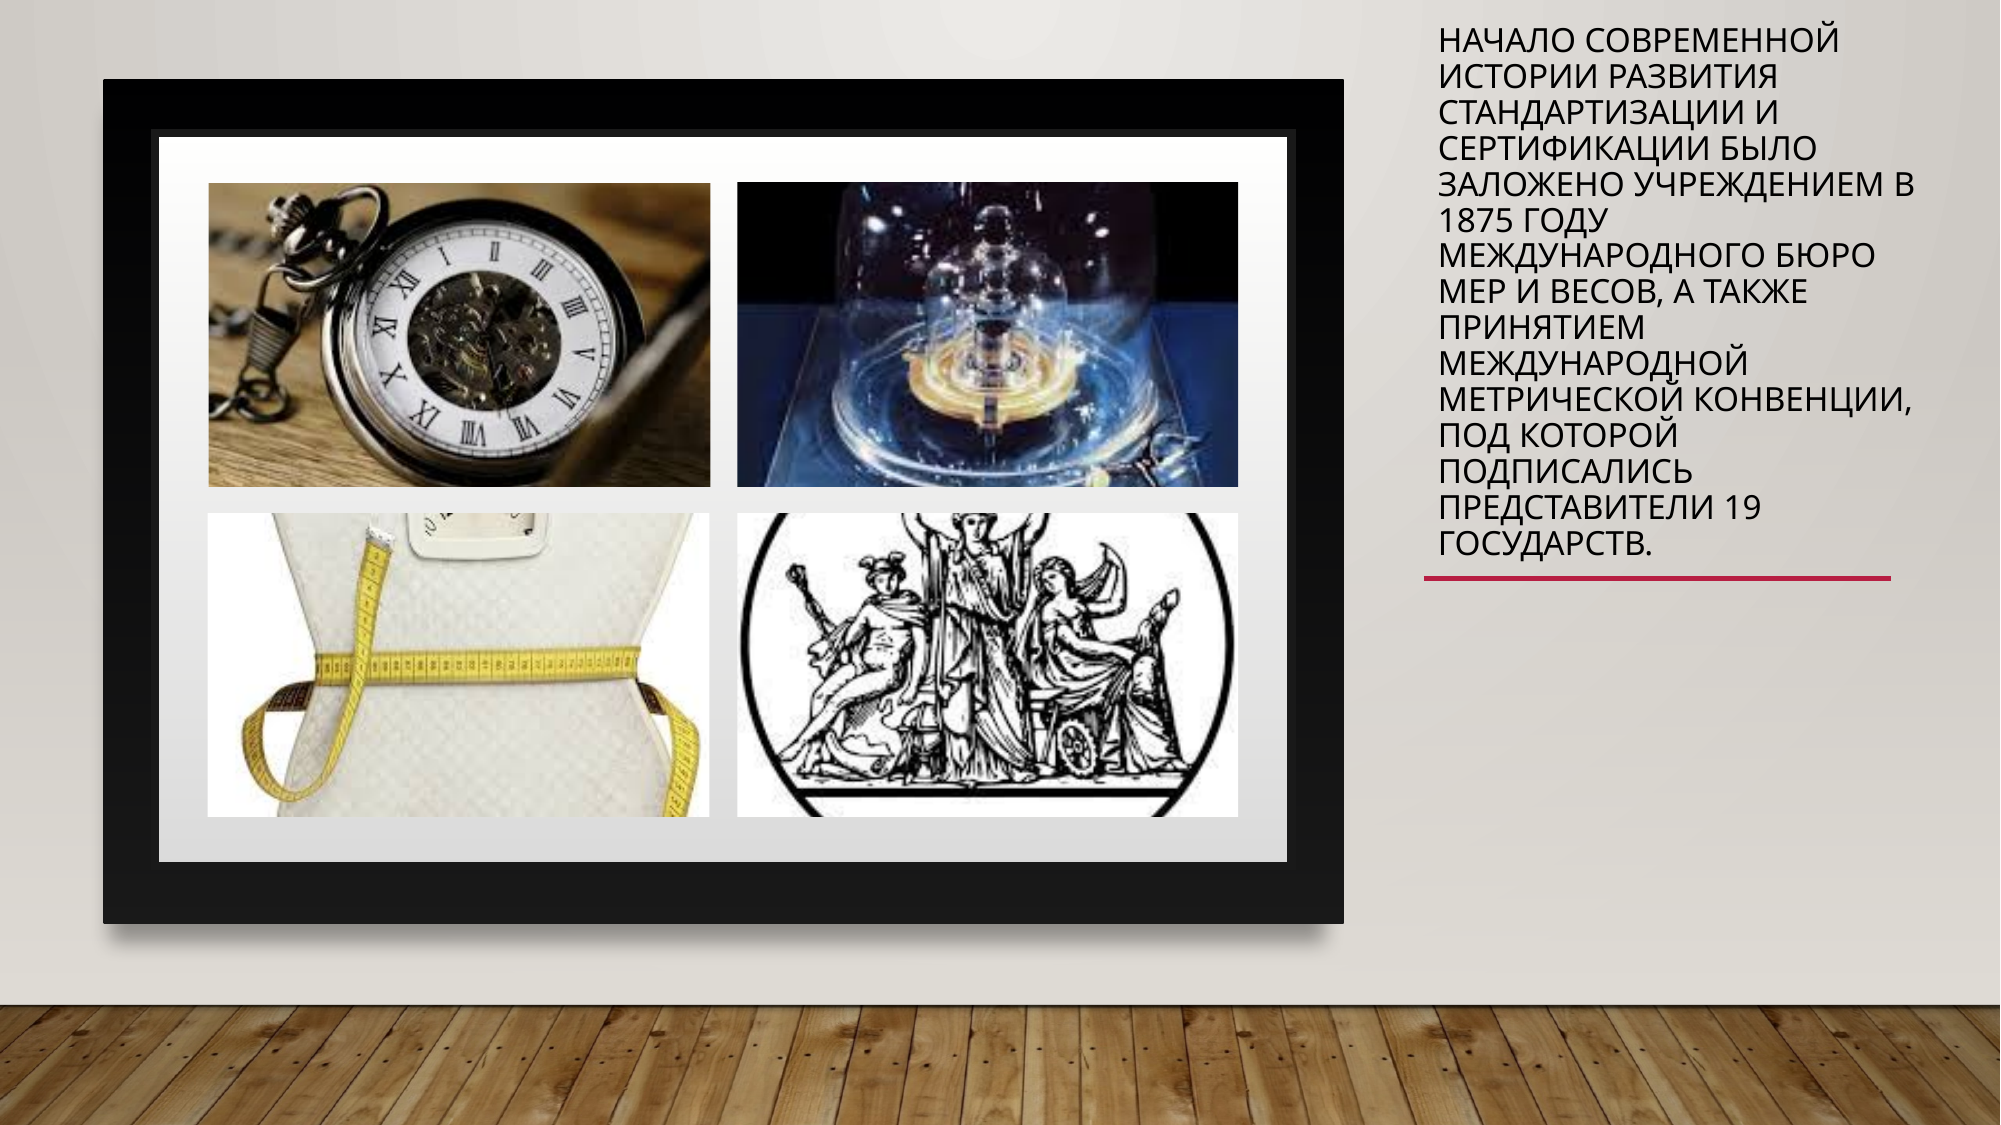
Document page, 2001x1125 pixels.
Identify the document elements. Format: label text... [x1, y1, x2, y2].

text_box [103, 78, 1345, 924]
title Начало современной истории развития стандартизации и сертификации было заложено учреждением в 1875 году Международного бюро мер и весов, а также принятием Международной метрической конвенции, под которой подписались представители 19 государств. [1422, 133, 1947, 563]
text_box [0, 330, 2000, 1004]
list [737, 513, 1239, 818]
picture [737, 182, 1239, 487]
picture [208, 182, 711, 487]
text_box [0, 0, 2000, 330]
picture [207, 513, 710, 817]
picture [0, 1006, 2000, 1125]
